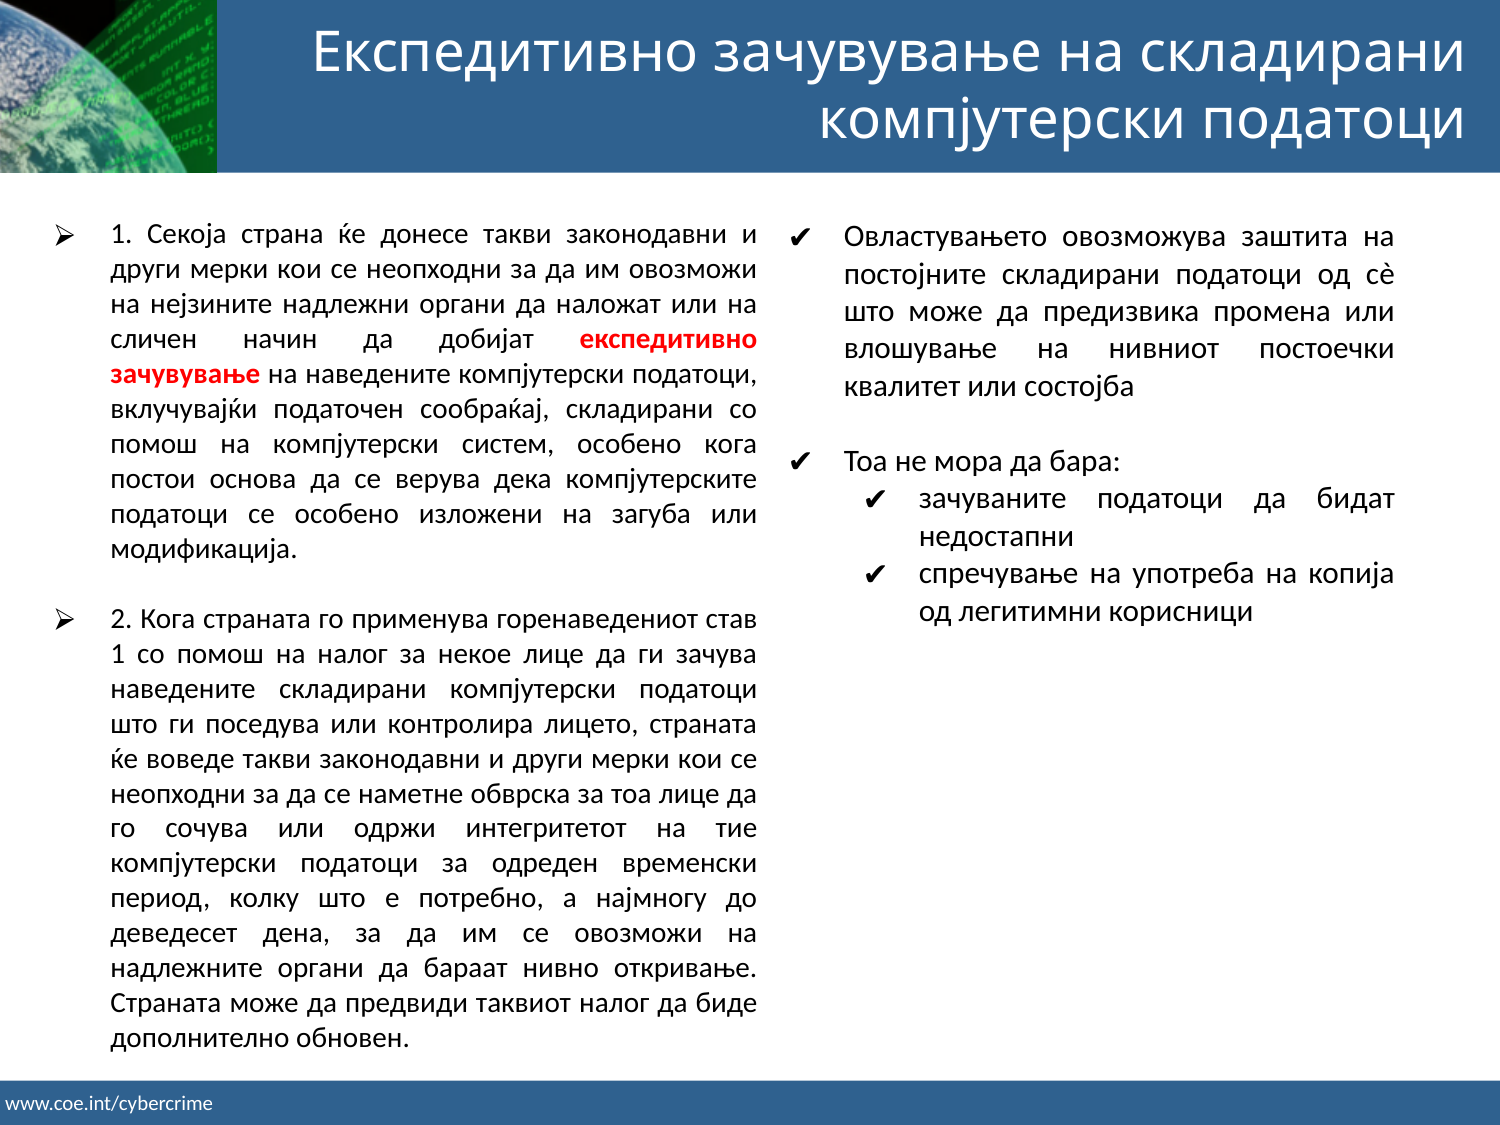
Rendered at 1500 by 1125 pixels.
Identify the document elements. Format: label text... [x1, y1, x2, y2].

text_box Експедитивно зачувување на складирани компјутерски податоци [230, 7, 1483, 158]
text_box Овластувањето овозможува заштита на постојните складирани податоци од сѐ што може да предизвика промена или влошување на нивниот постоечки квалитет или состојба Тоа не мора да бара: зачуваните податоци да бидат недостапни спречување на употреба на копија од легитимни корисници [772, 207, 1411, 635]
picture [0, 0, 217, 173]
text_box 1. Секоја страна ќе донесе такви законодавни и други мерки кои се неопходни за да им овозможи на нејзините надлежни органи да наложат или на сличен начин да добијат експедитивно зачувување на наведените компјутерски податоци, вклучувајќи податочен сообраќај, складирани со помош на компјутерски систем, особено кога постои основа да се верува дека компјутерските податоци се особено изложени на загуба или модификација. 2. Кога страната го применува горенаведениот став 1 со помош на налог за некое лице да ги зачува наведените складирани компјутерски податоци што ги поседува или контролира лицето, страната ќе воведе такви законодавни и други мерки кои се неопходни за да се наметне обврска за тоа лице да го сочува или одржи интегритетот на тие компјутерски податоци за одреден временски период, колку што е потребно, а најмногу до деведесет дена, за да им се овозможи на надлежните органи да бараат нивно откривање. Страната може да предвиди таквиот налог да биде дополнително обновен. [39, 206, 773, 1061]
